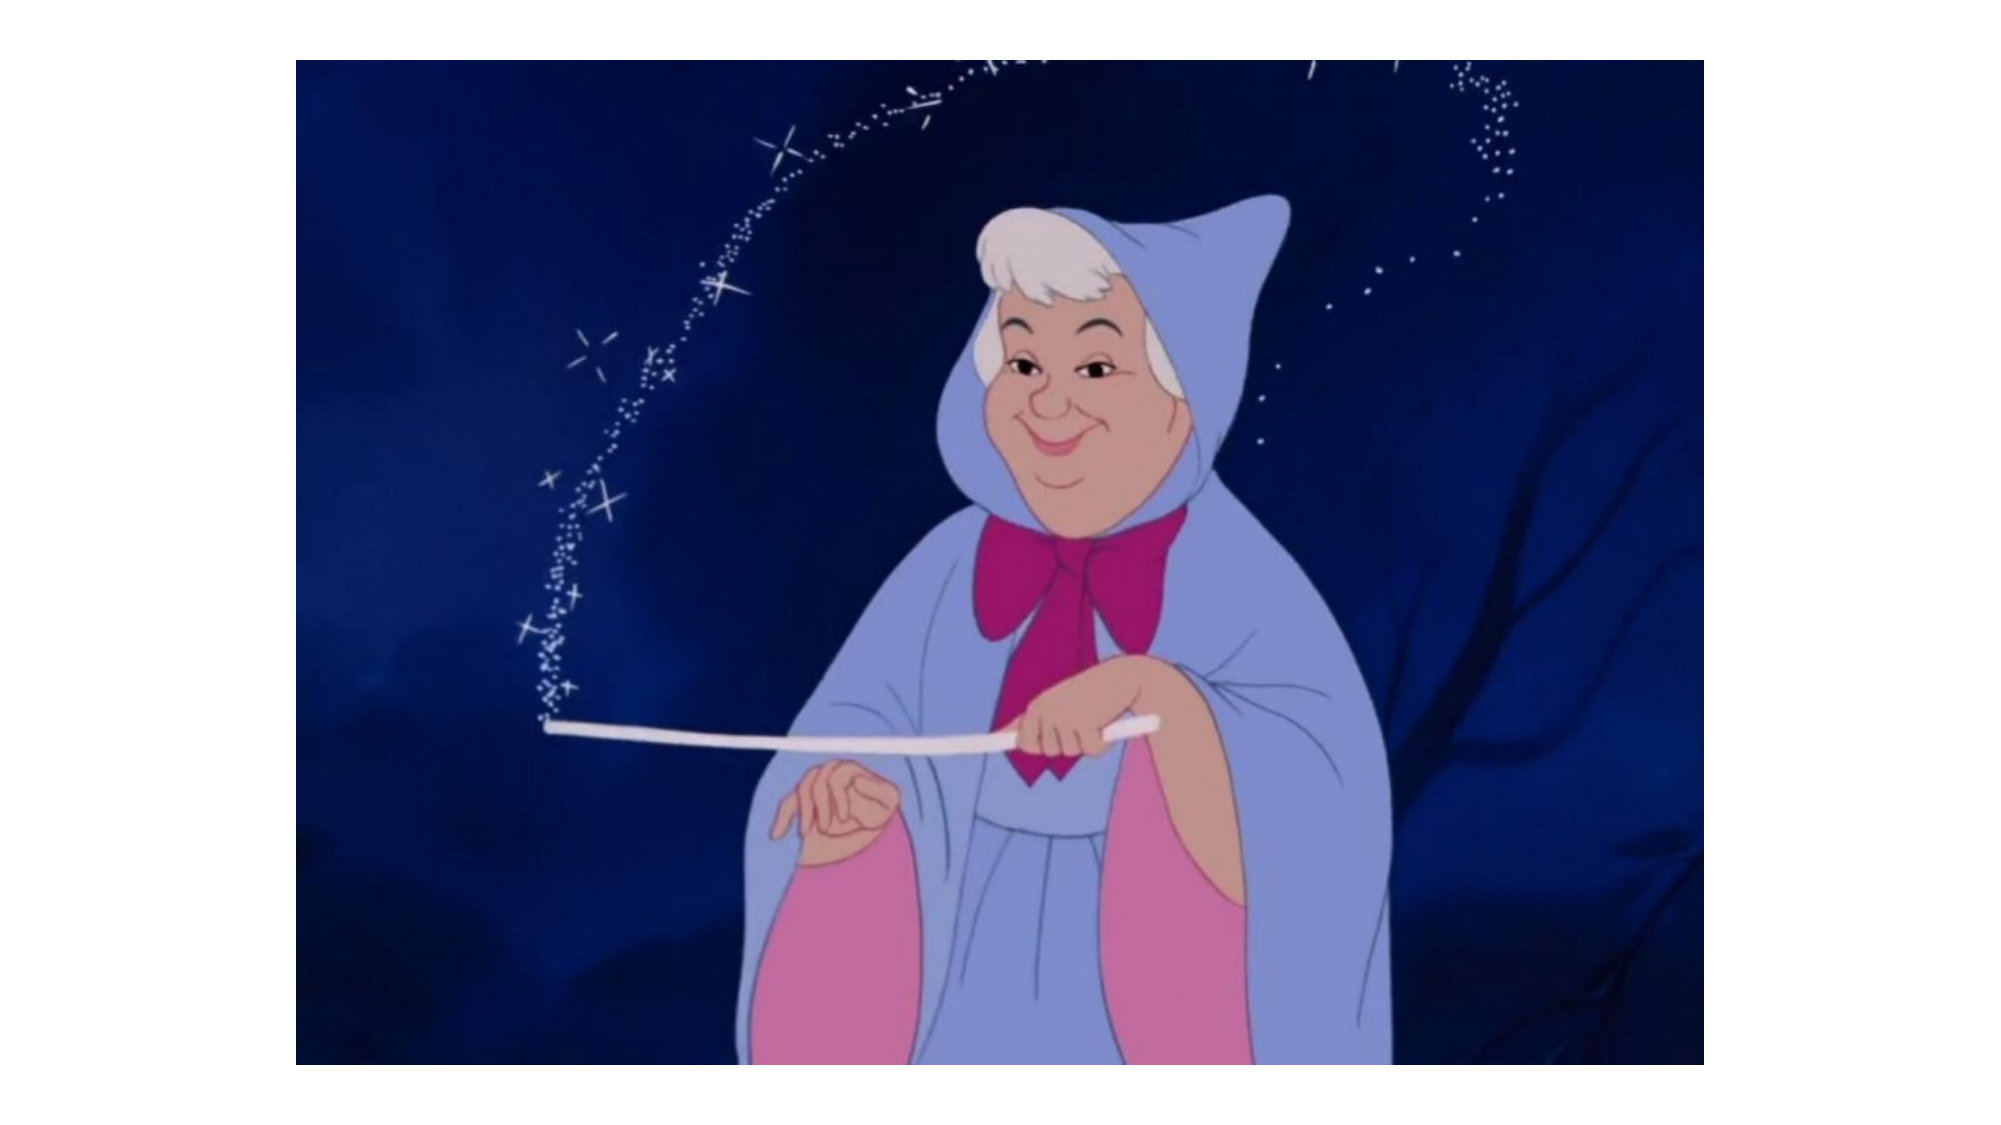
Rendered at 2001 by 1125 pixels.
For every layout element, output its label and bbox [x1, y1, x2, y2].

picture [296, 60, 1704, 1065]
